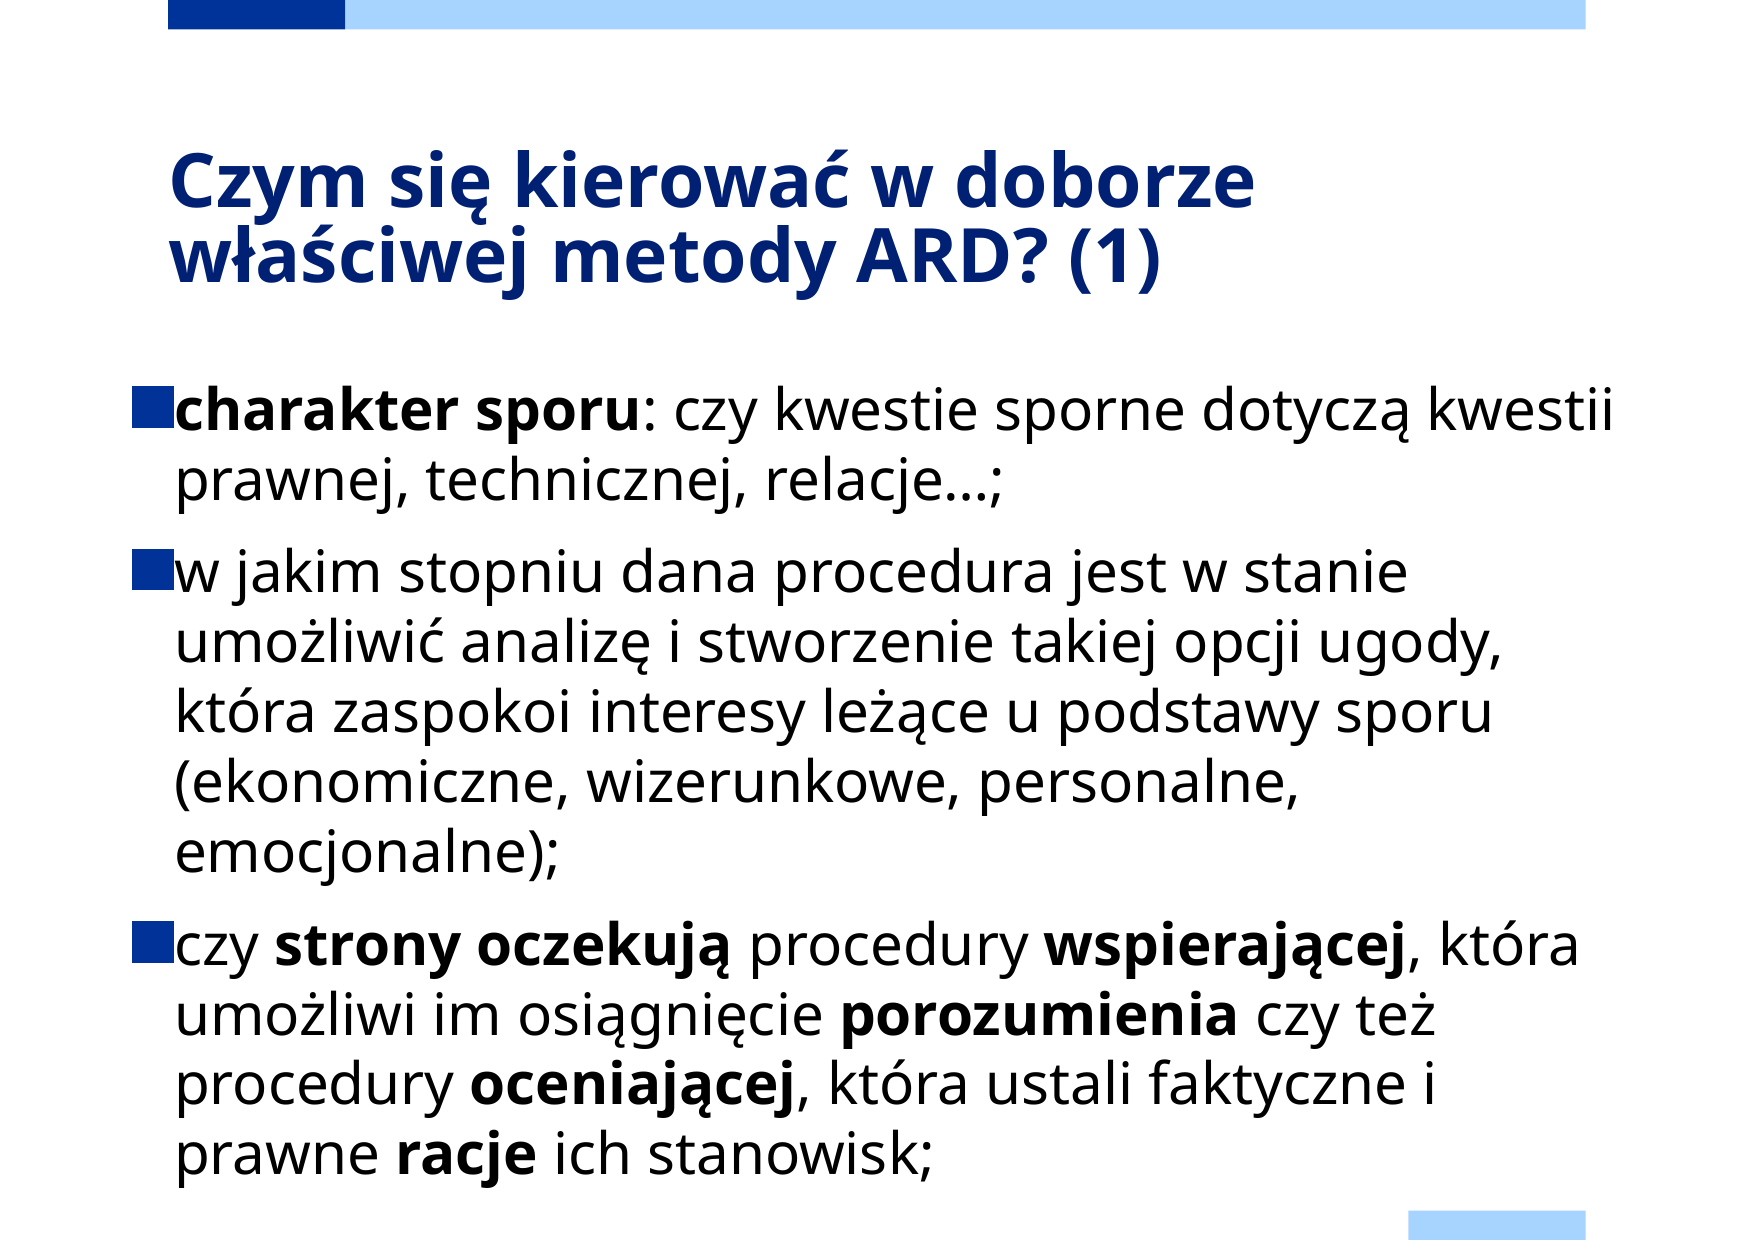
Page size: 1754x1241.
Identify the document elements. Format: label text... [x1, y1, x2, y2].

title Czym się kierować w doborze właściwej metody ARD? (1) [168, 147, 1586, 325]
picture [132, 386, 174, 428]
picture [132, 921, 174, 963]
list charakter sporu: czy kwestie sporne dotyczą kwestii prawnej, technicznej, relacje…; w jakim stopniu dana procedura jest w stanie umożliwić analizę i stworzenie takiej opcji ugody, która zaspokoi interesy leżące u podstawy sporu (ekonomiczne, wizerunkowe, personalne, emocjonalne); czy strony oczekują procedury wspierającej, która umożliwi im osiągnięcie porozumienia czy też procedury oceniającej, która ustali faktyczne i prawne racje ich stanowisk; [132, 371, 1621, 1206]
picture [132, 549, 174, 590]
